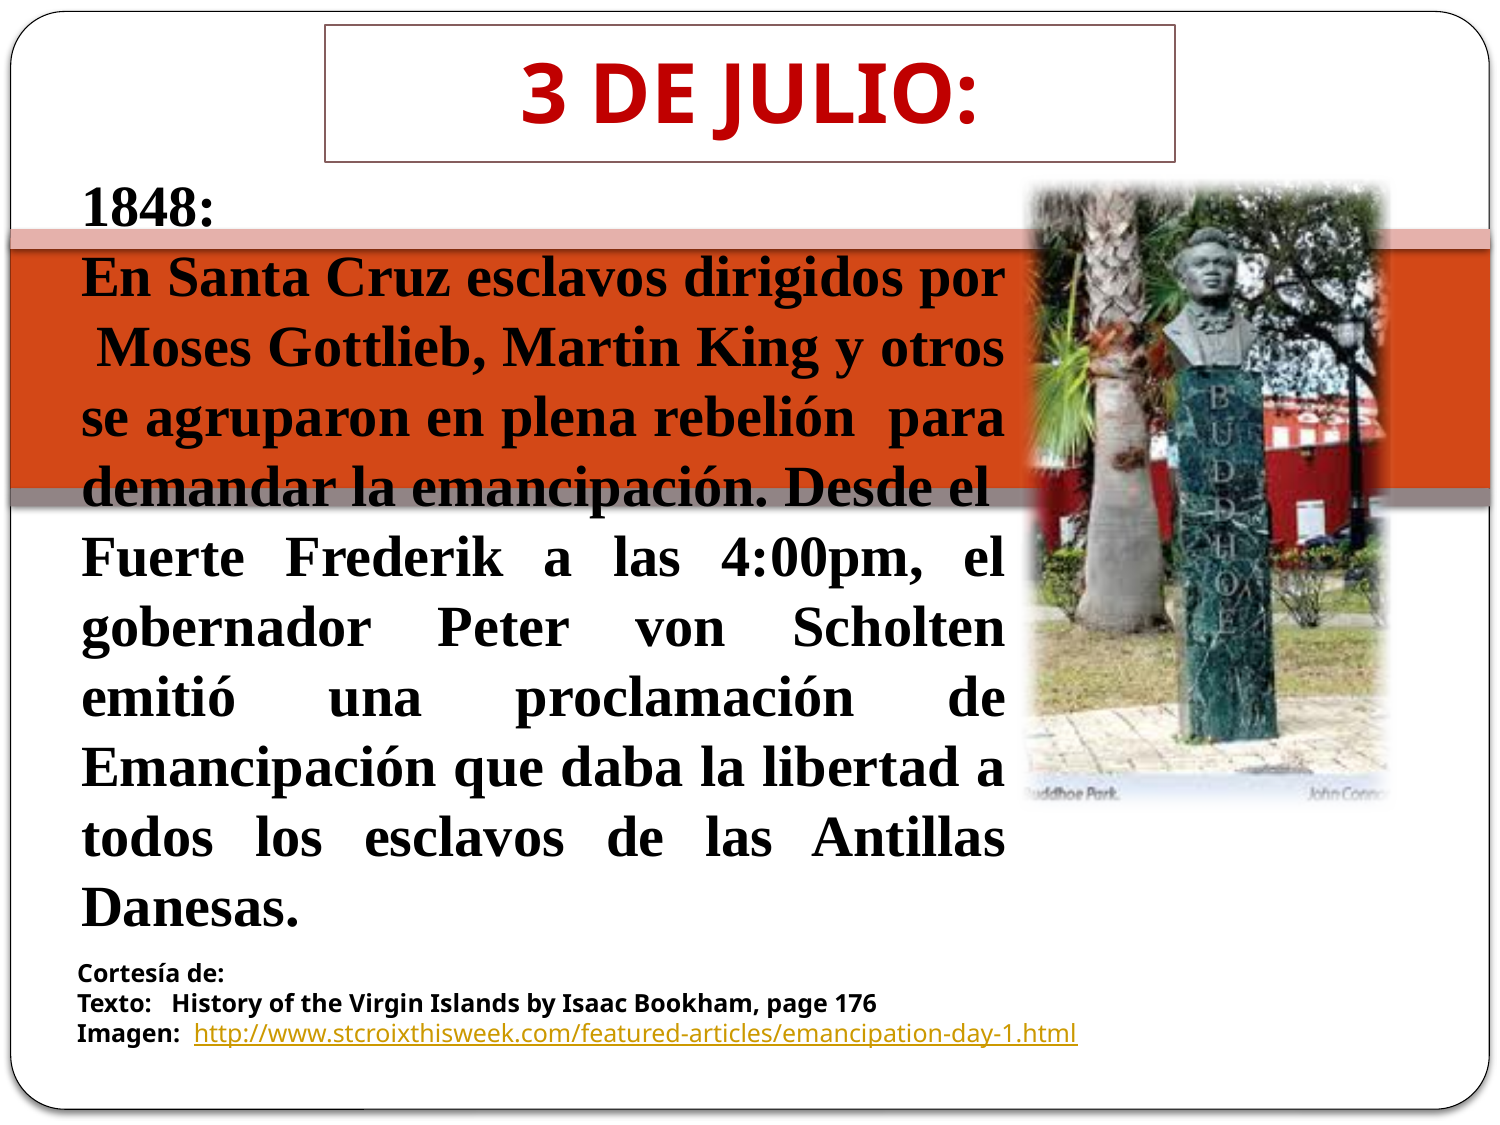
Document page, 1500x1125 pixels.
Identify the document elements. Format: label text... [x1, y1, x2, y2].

title 3 DE JULIO: [324, 24, 1176, 163]
text_box Cortesía de: Texto: History of the Virgin Islands by Isaac Bookham, page 176 Imagen: http://www.stcroixthisweek.com/featured-articles/emancipation-day-1.html [62, 949, 1325, 1059]
text_box [11, 0, 134, 63]
text_box 1848: En Santa Cruz esclavos dirigidos por Moses Gottlieb, Martin King y otros se agruparon en plena rebelión para demandar la emancipación. Desde el Fuerte Frederik a las 4:00pm, el gobernador Peter von Scholten emitió una proclamación de Emancipación que daba la libertad a todos los esclavos de las Antillas Danesas. [75, 162, 1013, 800]
picture [1017, 174, 1398, 813]
